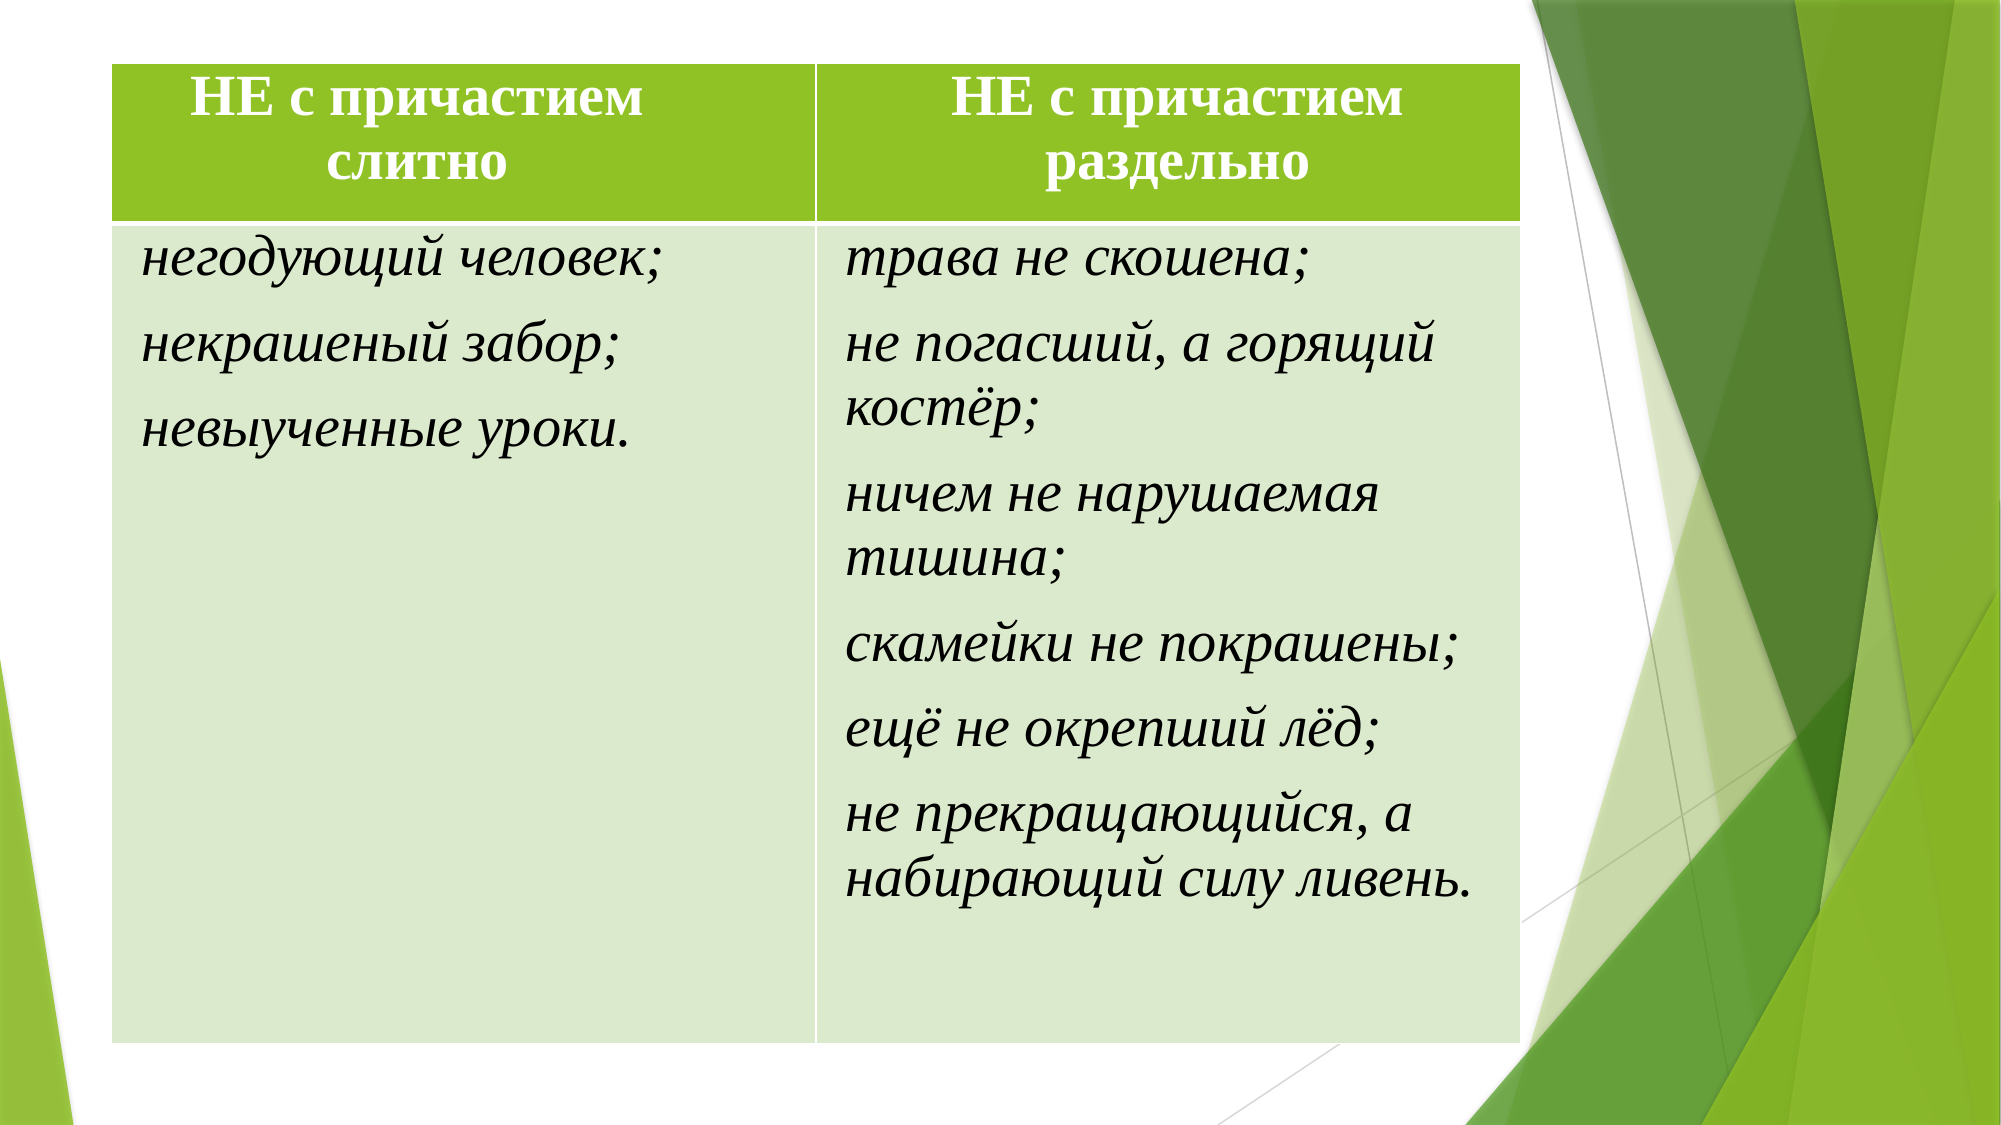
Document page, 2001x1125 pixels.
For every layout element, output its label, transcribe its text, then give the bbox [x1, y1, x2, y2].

table_cell негодующий человек; некрашеный забор; невыученные уроки. [112, 226, 815, 1043]
table_header НЕ с причастием слитно [112, 64, 815, 221]
table_header НЕ с причастием раздельно [817, 64, 1520, 221]
table_cell трава не скошена; не погасший, а горящий костёр; ничем не нарушаемая тишина; скамейки не покрашены; ещё не окрепший лёд; не прекращающийся, а набирающий силу ливень. [817, 226, 1520, 1043]
